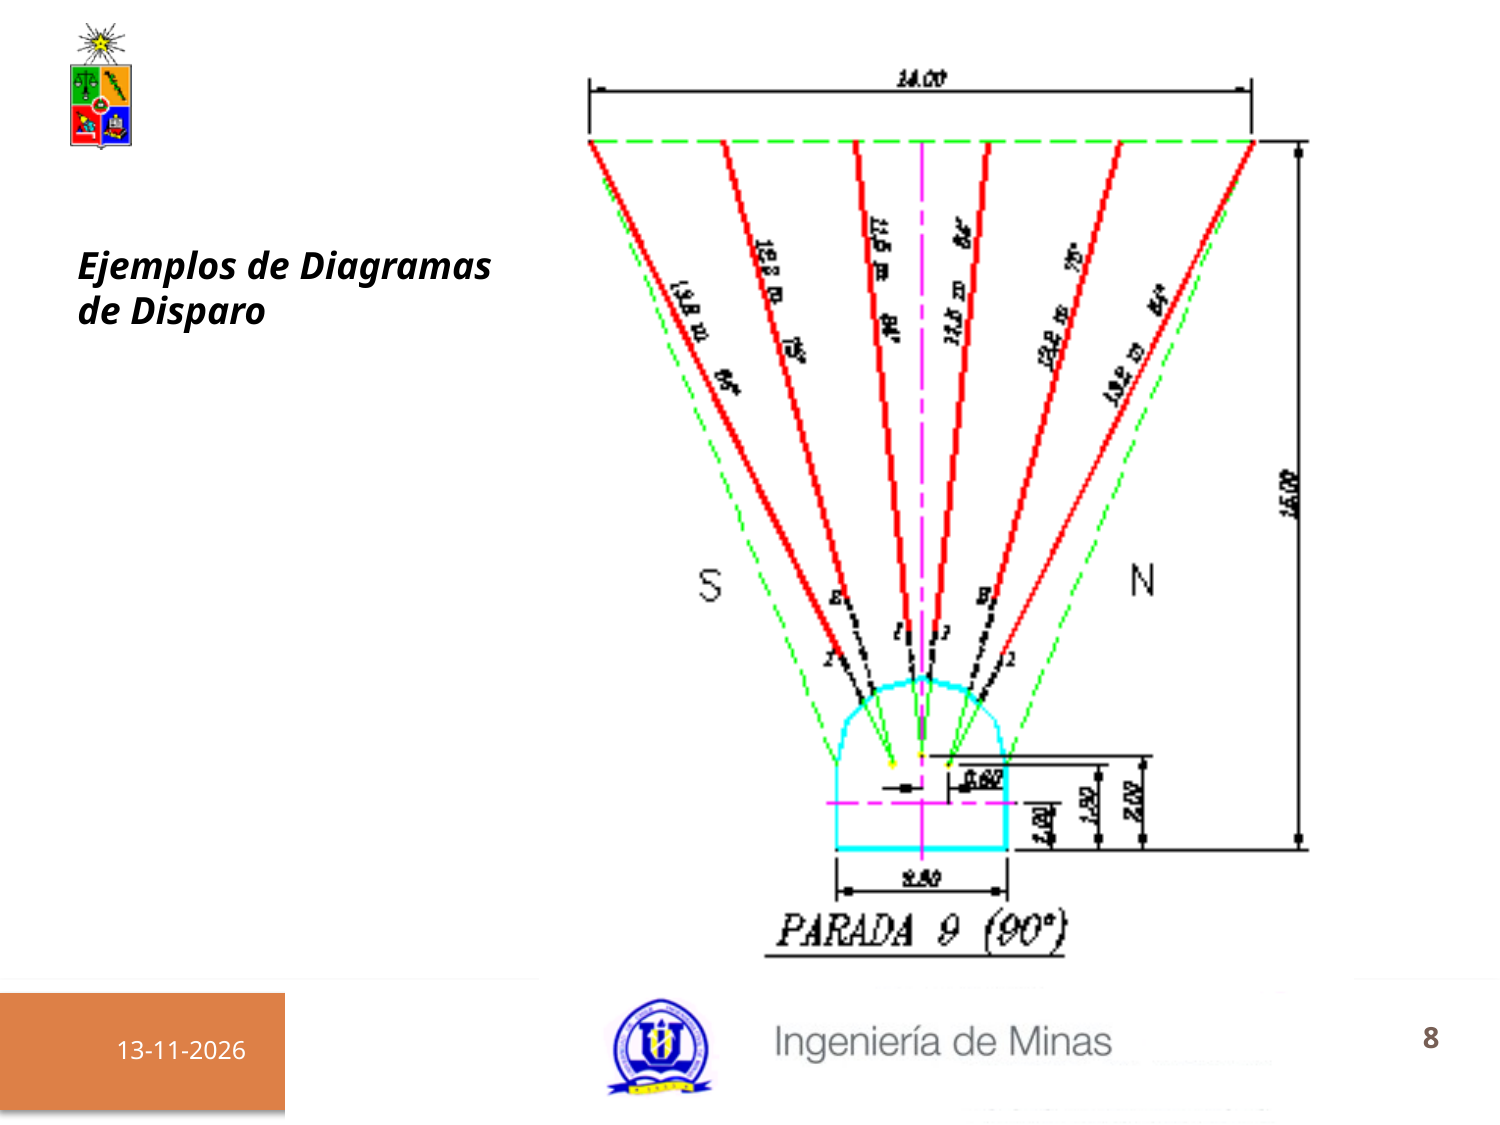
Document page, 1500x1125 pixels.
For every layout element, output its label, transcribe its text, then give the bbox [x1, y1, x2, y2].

text_box Ejemplos de Diagramas de Disparo [62, 234, 508, 340]
picture [69, 23, 132, 151]
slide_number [12, 995, 279, 1108]
picture [285, 34, 1500, 1125]
